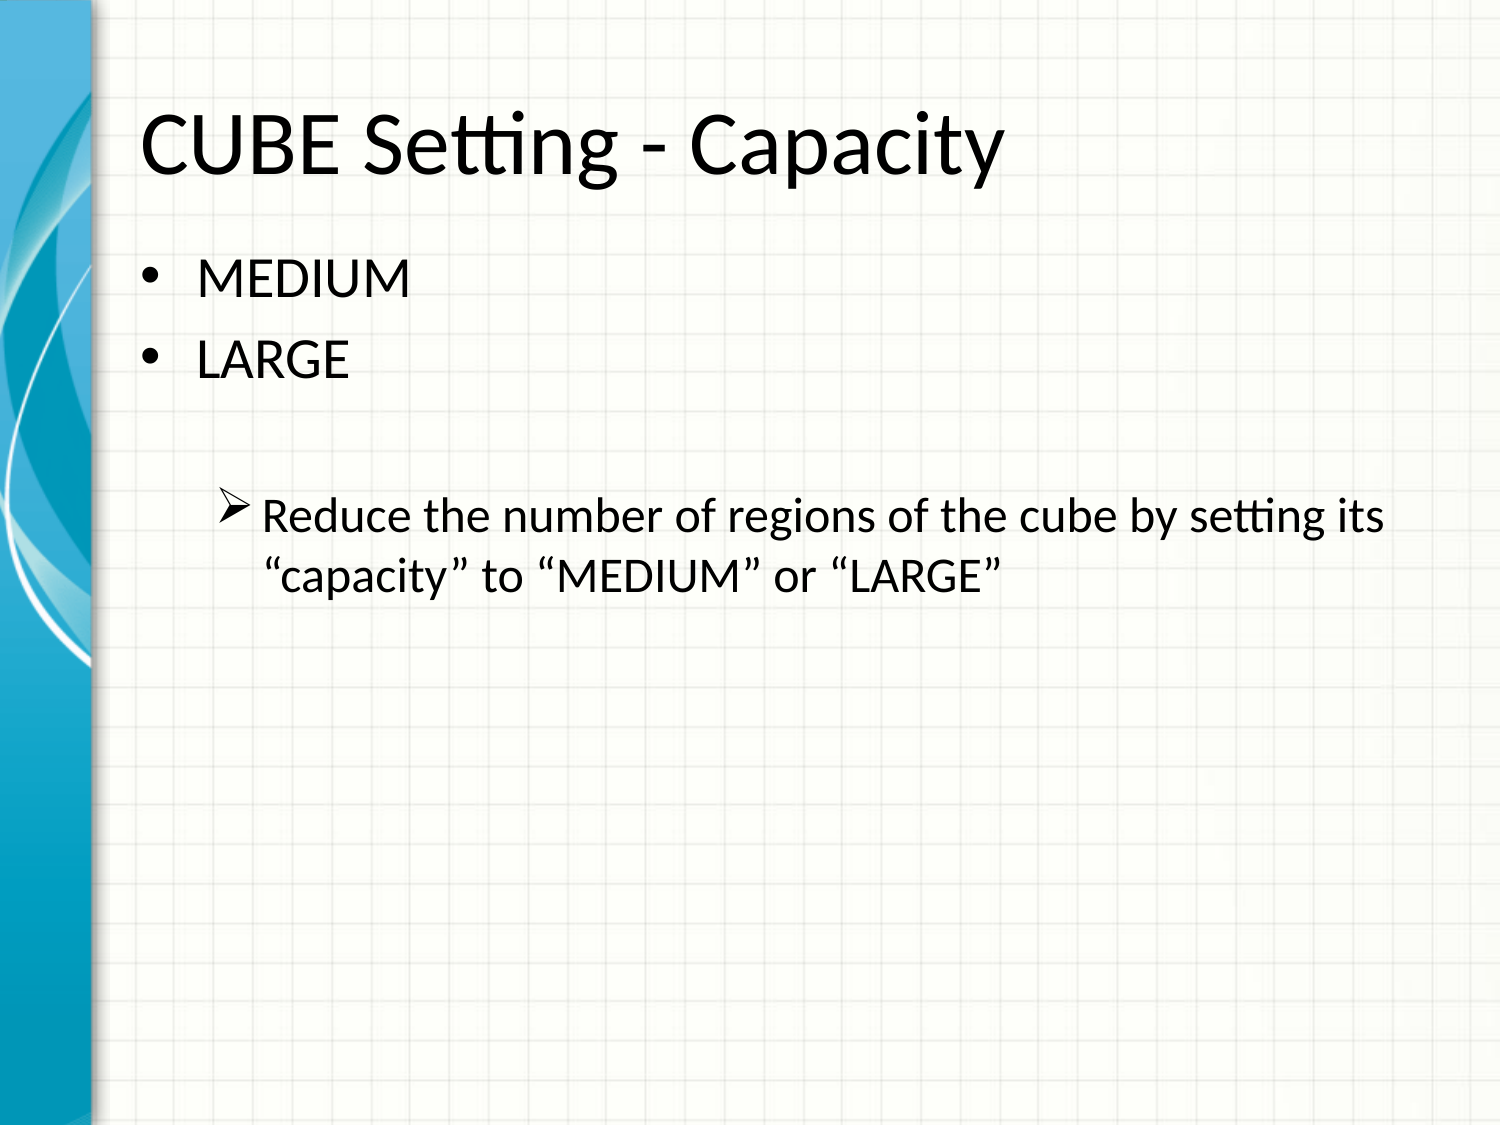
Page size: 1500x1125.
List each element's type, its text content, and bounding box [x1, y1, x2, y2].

picture [0, 0, 1500, 1125]
list MEDIUM LARGE Reduce the number of regions of the cube by setting its “capacity” to “MEDIUM” or “LARGE” [125, 231, 1450, 995]
title CUBE Setting - Capacity [125, 44, 1450, 231]
